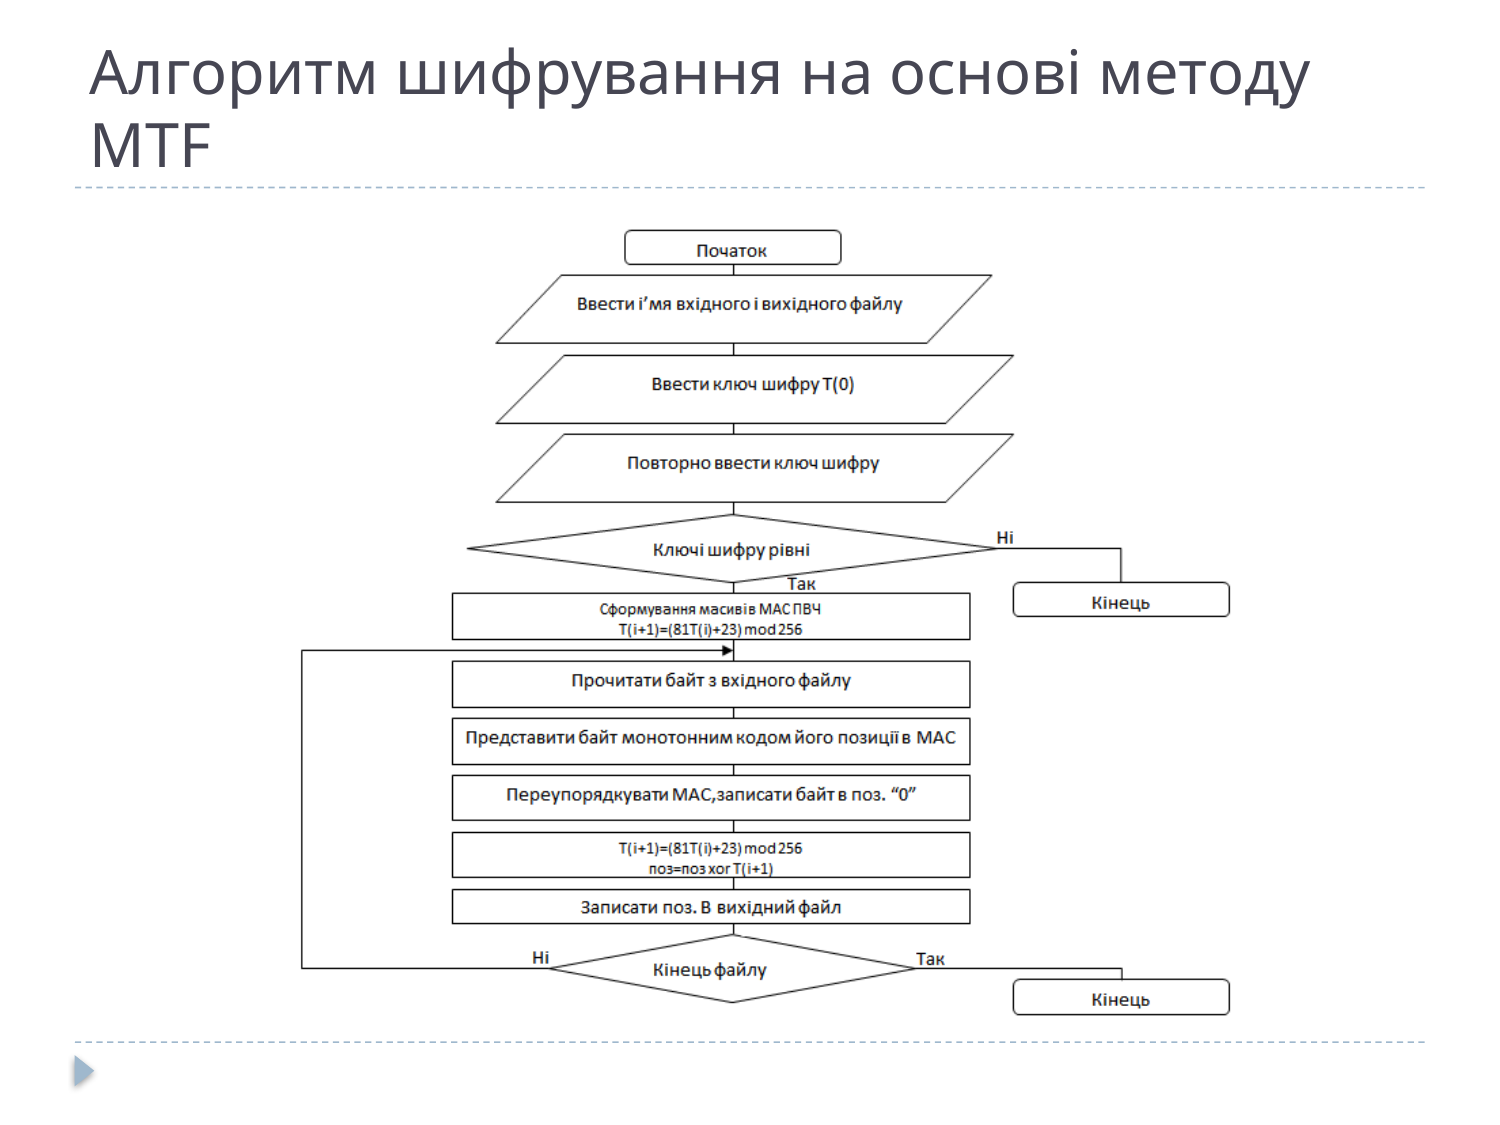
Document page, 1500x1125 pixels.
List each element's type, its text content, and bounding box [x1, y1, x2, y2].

picture [194, 219, 1294, 1025]
title Алгоритм шифрування на основі методу MTF [75, 24, 1425, 188]
